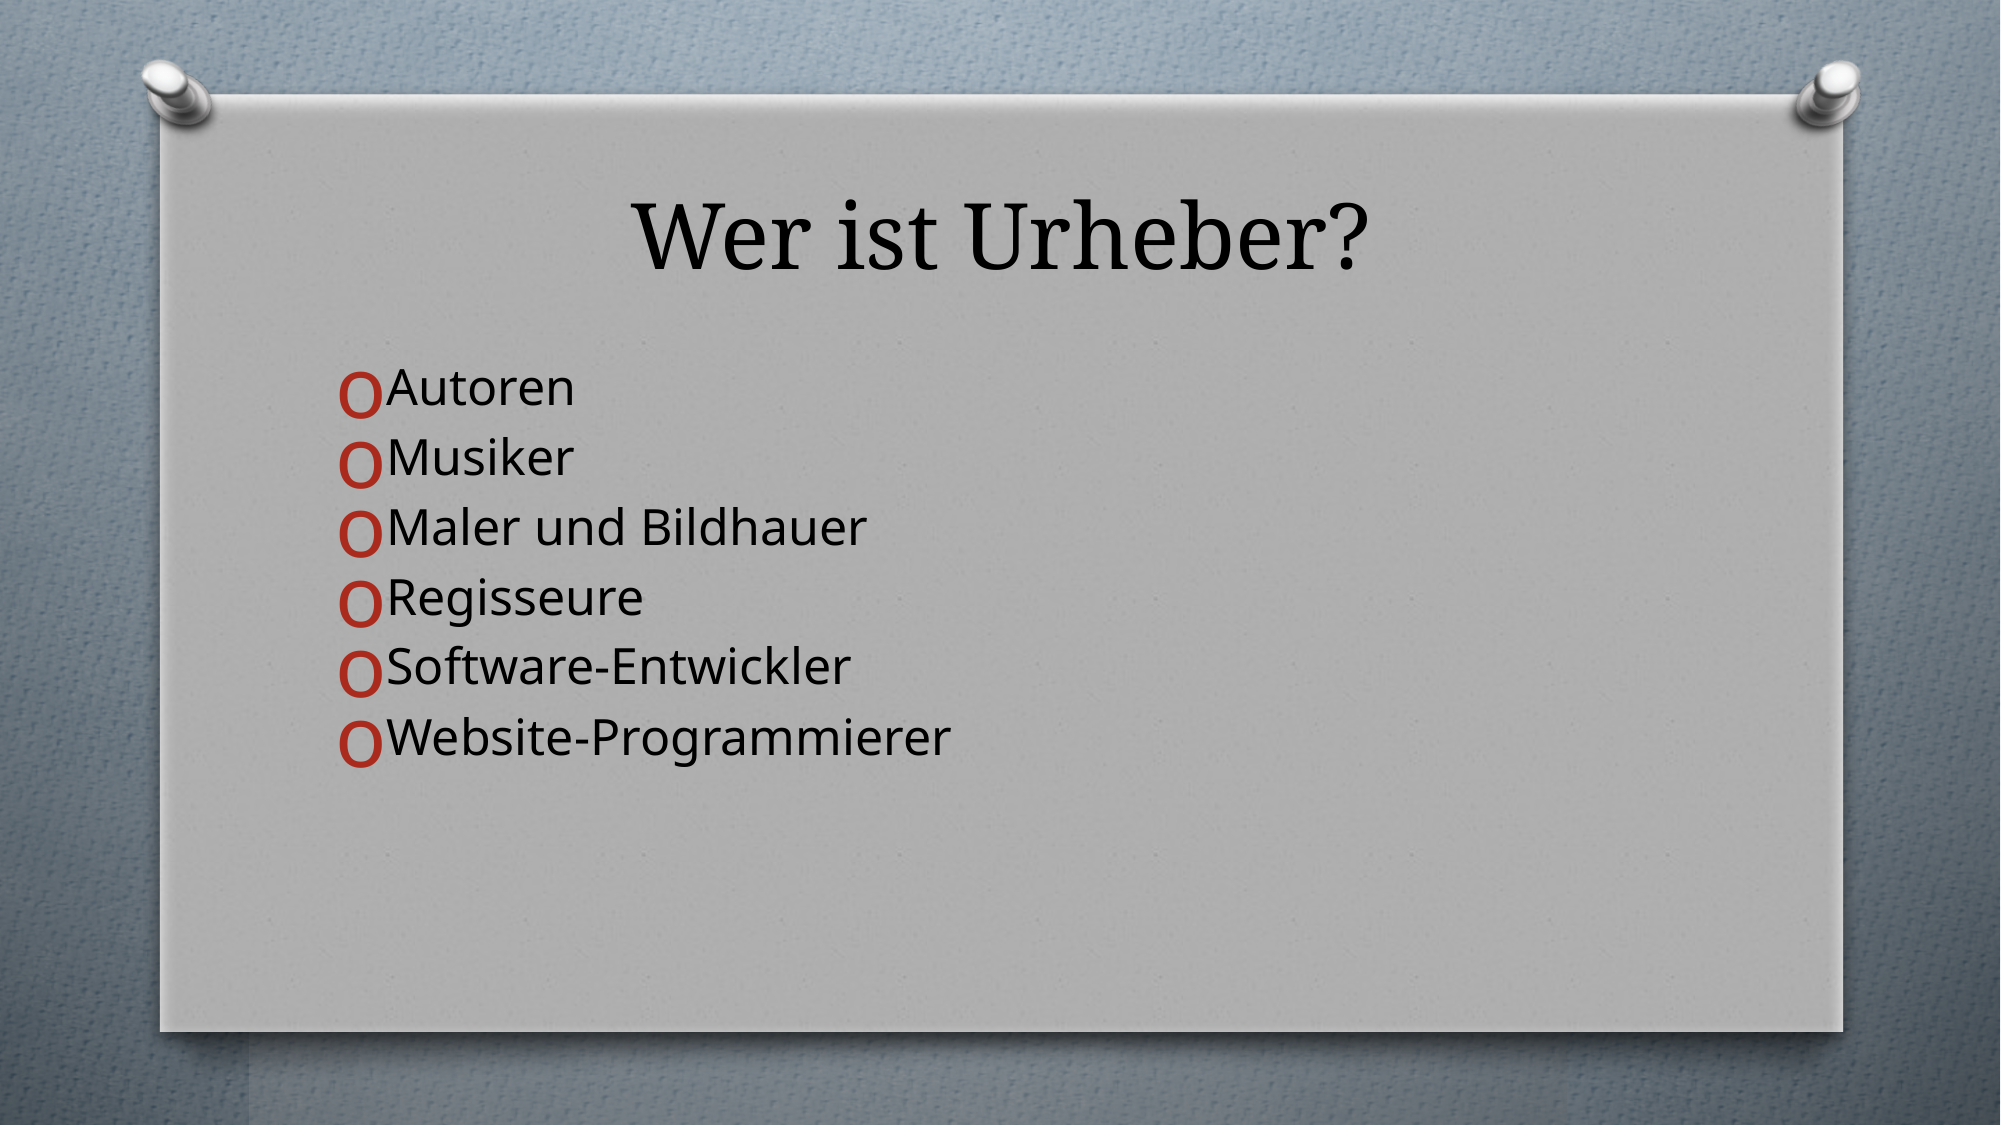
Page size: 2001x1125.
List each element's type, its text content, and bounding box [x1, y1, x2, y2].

picture [107, 24, 256, 158]
list Autoren Musiker Maler und Bildhauer Regisseure Software-Entwickler Website-Programmierer [320, 347, 1676, 939]
title Wer ist Urheber? [239, 134, 1763, 332]
picture [1764, 30, 1911, 161]
